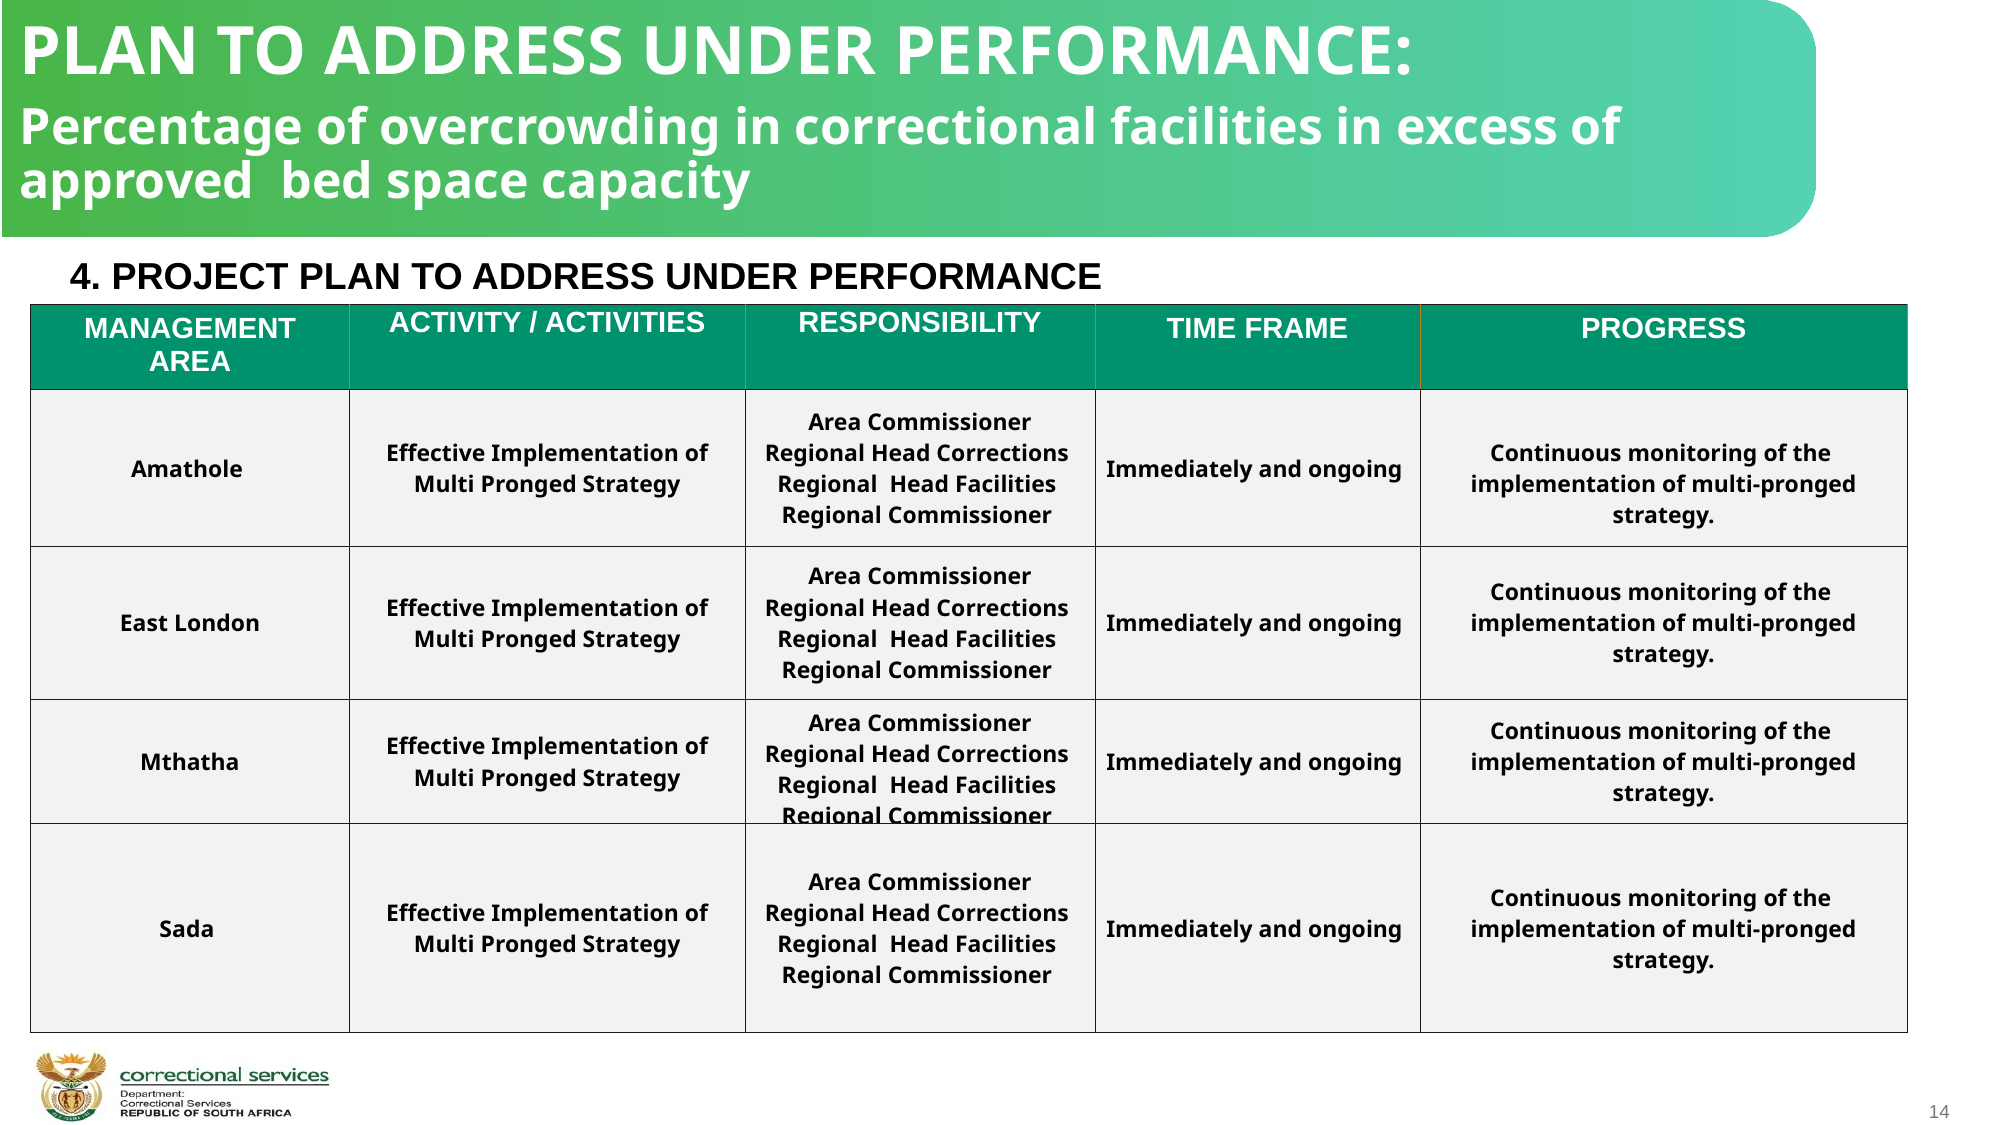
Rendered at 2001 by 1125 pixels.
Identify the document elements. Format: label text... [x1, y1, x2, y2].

table_cell Immediately and ongoing [1096, 547, 1420, 699]
table_cell Area Commissioner Regional Head Corrections Regional Head Facilities Regional Commissioner [746, 547, 1095, 699]
table_cell Area Commissioner Regional Head Corrections Regional Head Facilities Regional Commissioner [746, 824, 1095, 1032]
table_header ACTIVITY / ACTIVITIES [350, 305, 745, 389]
table_cell Area Commissioner Regional Head Corrections Regional Head Facilities Regional Commissioner [746, 700, 1095, 823]
table_cell Effective Implementation of Multi Pronged Strategy [350, 390, 745, 546]
table_cell Effective Implementation of Multi Pronged Strategy [350, 700, 745, 823]
table_header MANAGEMENT AREA [31, 305, 349, 389]
table_cell Continuous monitoring of the implementation of multi-pronged strategy. [1421, 547, 1907, 699]
table_cell Effective Implementation of Multi Pronged Strategy [350, 824, 745, 1032]
table_cell Immediately and ongoing [1096, 390, 1420, 546]
table_cell Effective Implementation of Multi Pronged Strategy [350, 547, 745, 699]
table_cell Sada [31, 824, 349, 1032]
table_cell Immediately and ongoing [1096, 824, 1420, 1032]
table_cell East London [31, 547, 349, 699]
table_header PROGRESS [1421, 305, 1907, 389]
text_box PLAN TO ADDRESS UNDER PERFORMANCE: Percentage of overcrowding in correctional facilities in excess of approved bed space capacity [4, 9, 1803, 96]
table_cell Immediately and ongoing [1096, 700, 1420, 823]
table_cell Mthatha [31, 700, 349, 823]
table_cell Amathole [31, 390, 349, 546]
table_cell Continuous monitoring of the implementation of multi-pronged strategy. [1421, 700, 1907, 823]
table_header TIME FRAME [1096, 305, 1420, 389]
text_box 4. PROJECT PLAN TO ADDRESS UNDER PERFORMANCE [2, 244, 1503, 304]
table_header RESPONSIBILITY [746, 305, 1095, 389]
picture [33, 1049, 332, 1123]
table_cell Area Commissioner Regional Head Corrections Regional Head Facilities Regional Commissioner [746, 390, 1095, 546]
table_cell Continuous monitoring of the implementation of multi-pronged strategy. [1421, 390, 1907, 546]
table_cell Continuous monitoring of the implementation of multi-pronged strategy. [1421, 824, 1907, 1032]
text_box [2, 0, 1816, 237]
